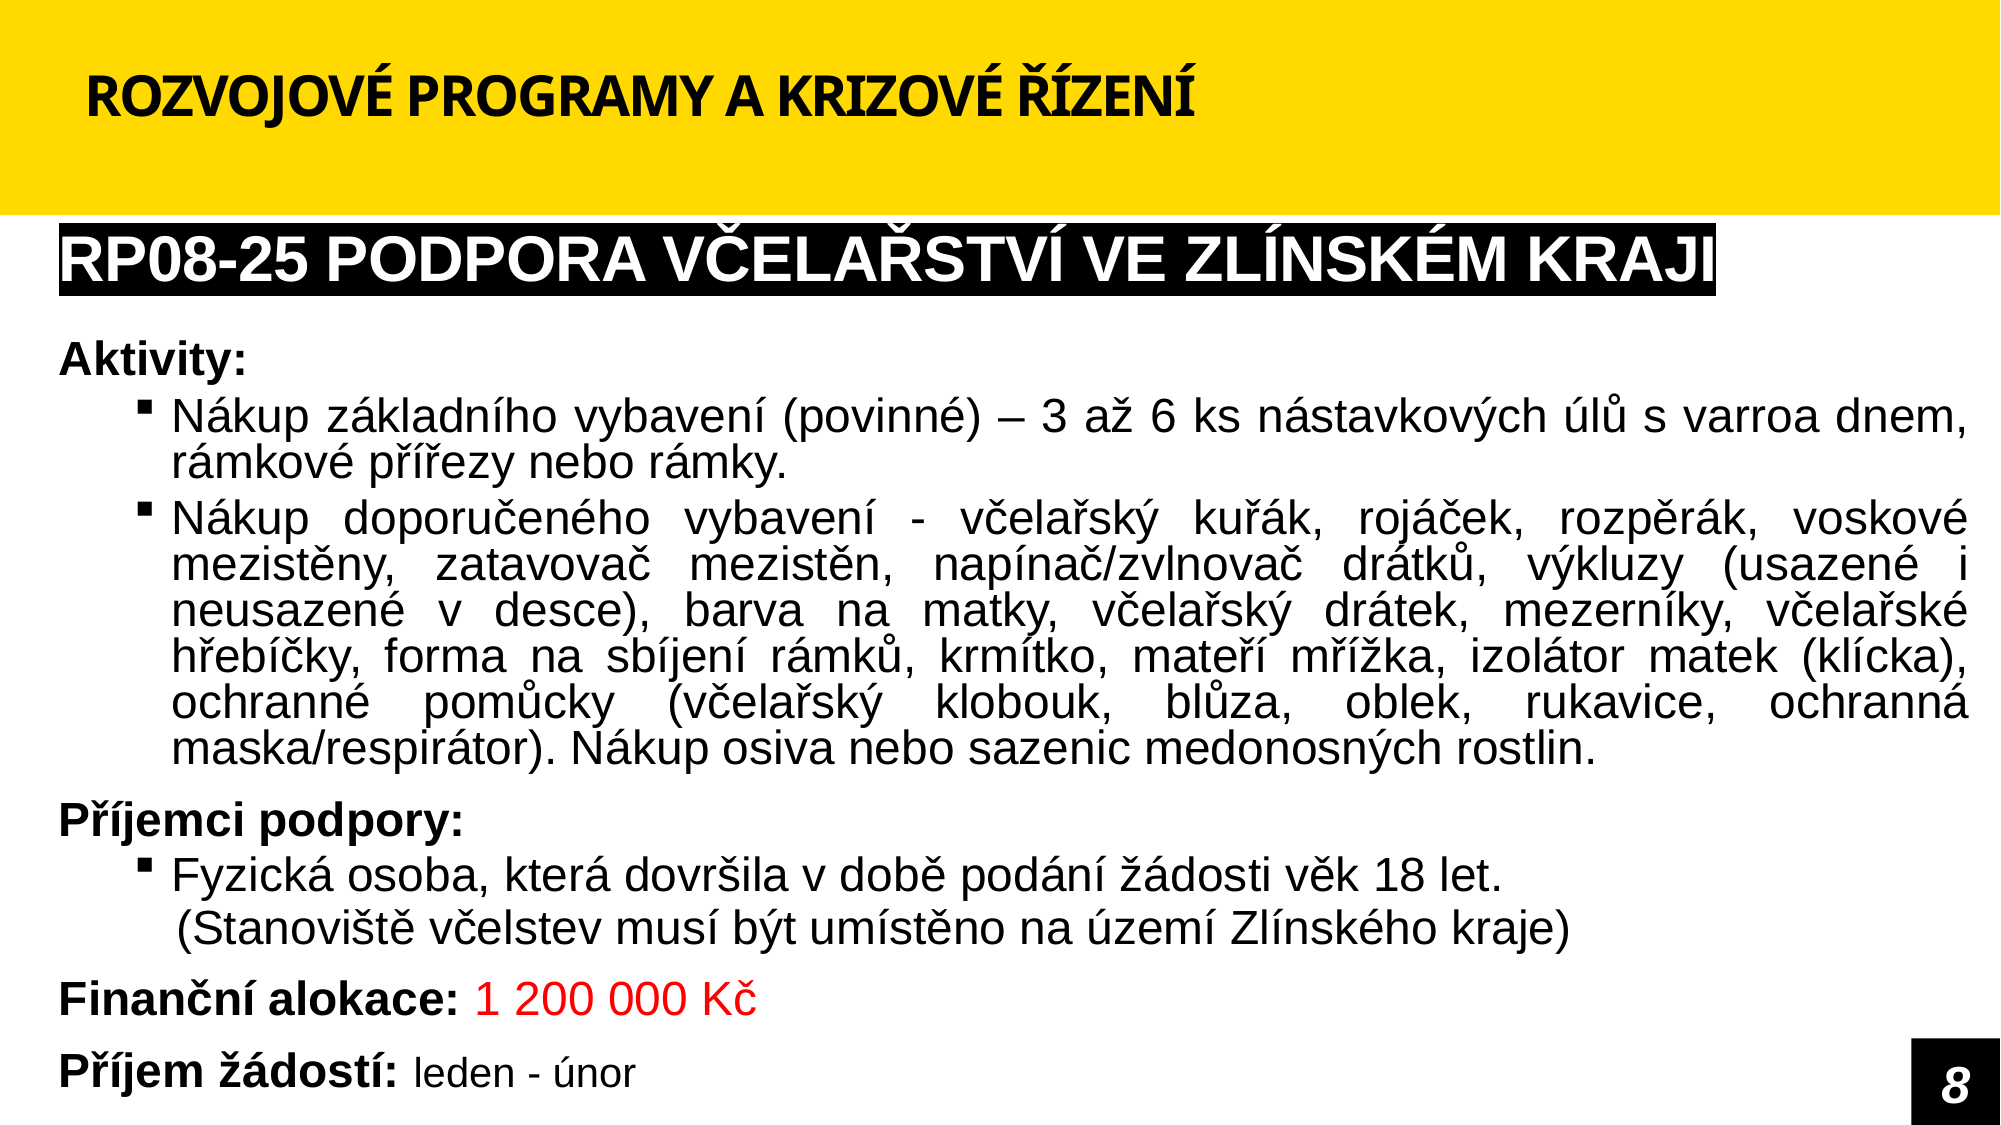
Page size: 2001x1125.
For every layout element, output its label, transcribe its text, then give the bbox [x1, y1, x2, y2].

list RP08-25 PODPORA VČELAŘSTVÍ VE ZLÍNSKÉM KRAJI Aktivity: Nákup základního vybavení (povinné) – 3 až 6 ks nástavkových úlů s varroa dnem, rámkové přířezy nebo rámky. Nákup doporučeného vybavení - včelařský kuřák, rojáček, rozpěrák, voskové mezistěny, zatavovač mezistěn, napínač/zvlnovač drátků, výkluzy (usazené i neusazené v desce), barva na matky, včelařský drátek, mezerníky, včelařské hřebíčky, forma na sbíjení rámků, krmítko, mateří mřížka, izolátor matek (klícka), ochranné pomůcky (včelařský klobouk, blůza, oblek, rukavice, ochranná maska/respirátor). Nákup osiva nebo sazenic medonosných rostlin. Příjemci podpory: Fyzická osoba, která dovršila v době podání žádosti věk 18 let. (Stanoviště včelstev musí být umístěno na území Zlínského kraje) Finanční alokace: 1 200 000 Kč Příjem žádostí: leden - únor [0, 218, 2000, 1125]
title ROZVOJOVÉ PROGRAMY A KRIZOVÉ ŘÍZENÍ [69, 60, 1918, 214]
slide_number 8 [1911, 1038, 2000, 1125]
